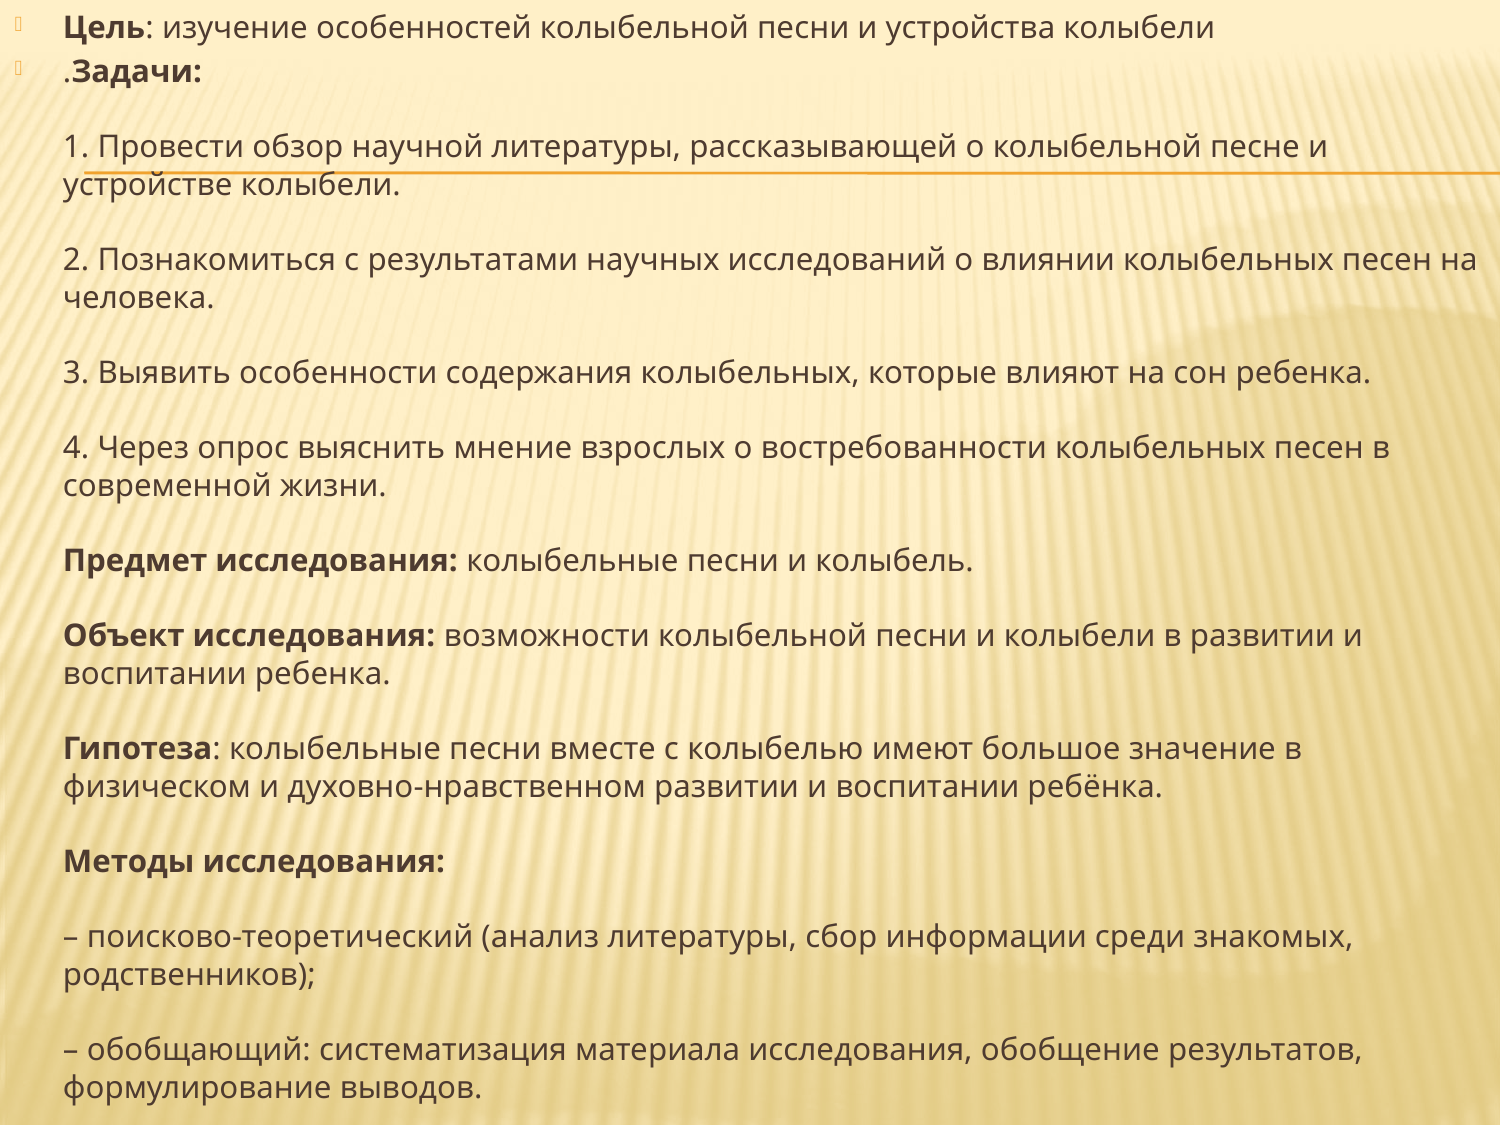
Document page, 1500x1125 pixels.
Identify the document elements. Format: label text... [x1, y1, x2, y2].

list Цель: изучение особенностей колыбельной песни и устройства колыбели .Задачи: 1. Провести обзор научной литературы, рассказывающей о колыбельной песне и устройстве колыбели. 2. Познакомиться с результатами научных исследований о влиянии колыбельных песен на человека. 3. Выявить особенности содержания колыбельных, которые влияют на сон ребенка. 4. Через опрос выяснить мнение взрослых о востребованности колыбельных песен в современной жизни. Предмет исследования: колыбельные песни и колыбель. Объект исследования: возможности колыбельной песни и колыбели в развитии и воспитании ребенка. Гипотеза: колыбельные песни вместе с колыбелью имеют большое значение в физическом и духовно-нравственном развитии и воспитании ребёнка. Методы исследования: – поисково-теоретический (анализ литературы, сбор информации среди знакомых, родственников); – обобщающий: систематизация материала исследования, обобщение результатов, формулирование выводов. [0, 0, 1500, 1125]
